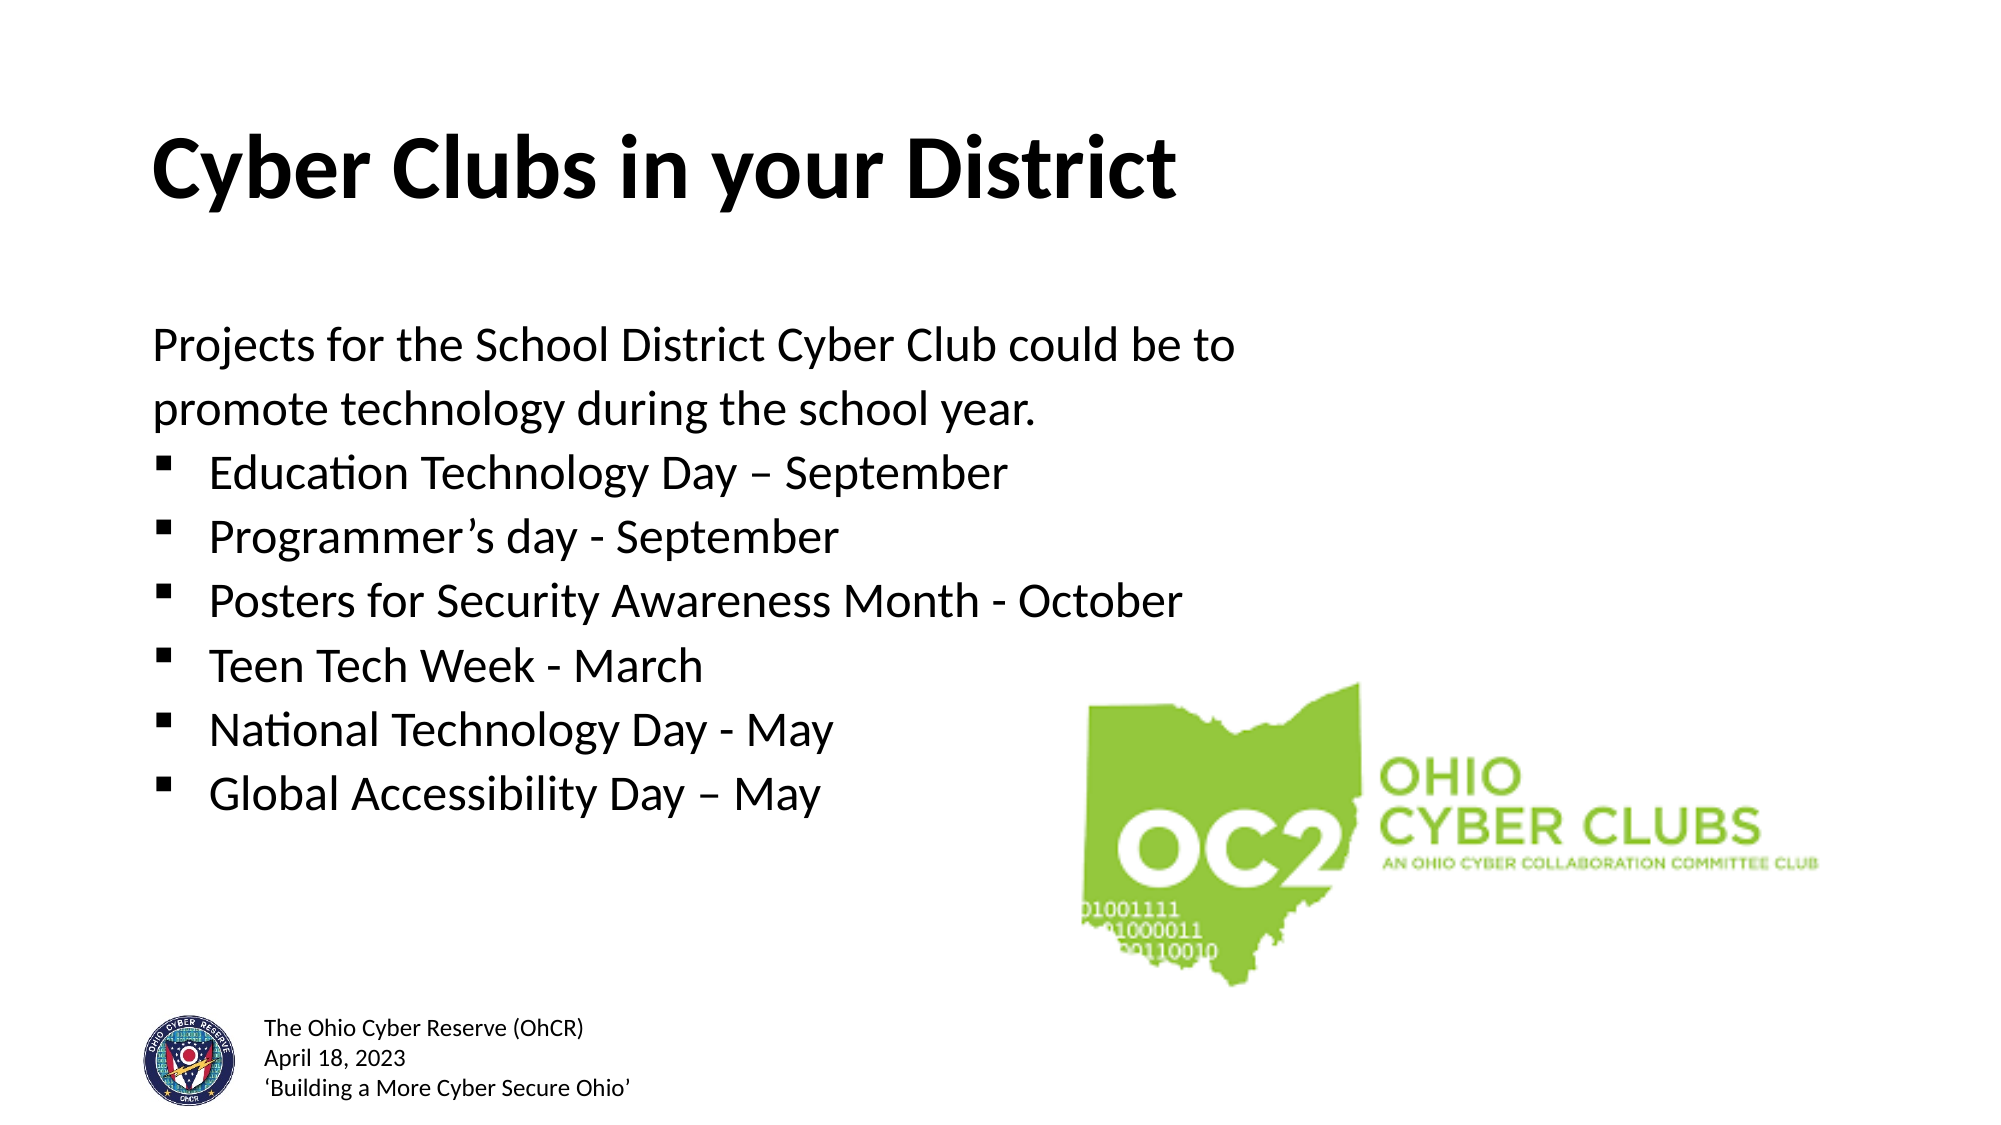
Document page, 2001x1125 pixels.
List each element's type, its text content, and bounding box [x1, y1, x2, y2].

title Cyber Clubs in your District [137, 59, 1863, 278]
picture [140, 1013, 238, 1108]
picture [1044, 656, 1863, 1014]
text_box The Ohio Cyber Reserve (OhCR) April 18, 2023 ‘Building a More Cyber Secure Ohio’ [249, 1004, 647, 1109]
list Projects for the School District Cyber Club could be to promote technology during the school year. Education Technology Day – September Programmer’s day - September Posters for Security Awareness Month - October Teen Tech Week - March National Technology Day - May Global Accessibility Day – May [137, 299, 1266, 943]
